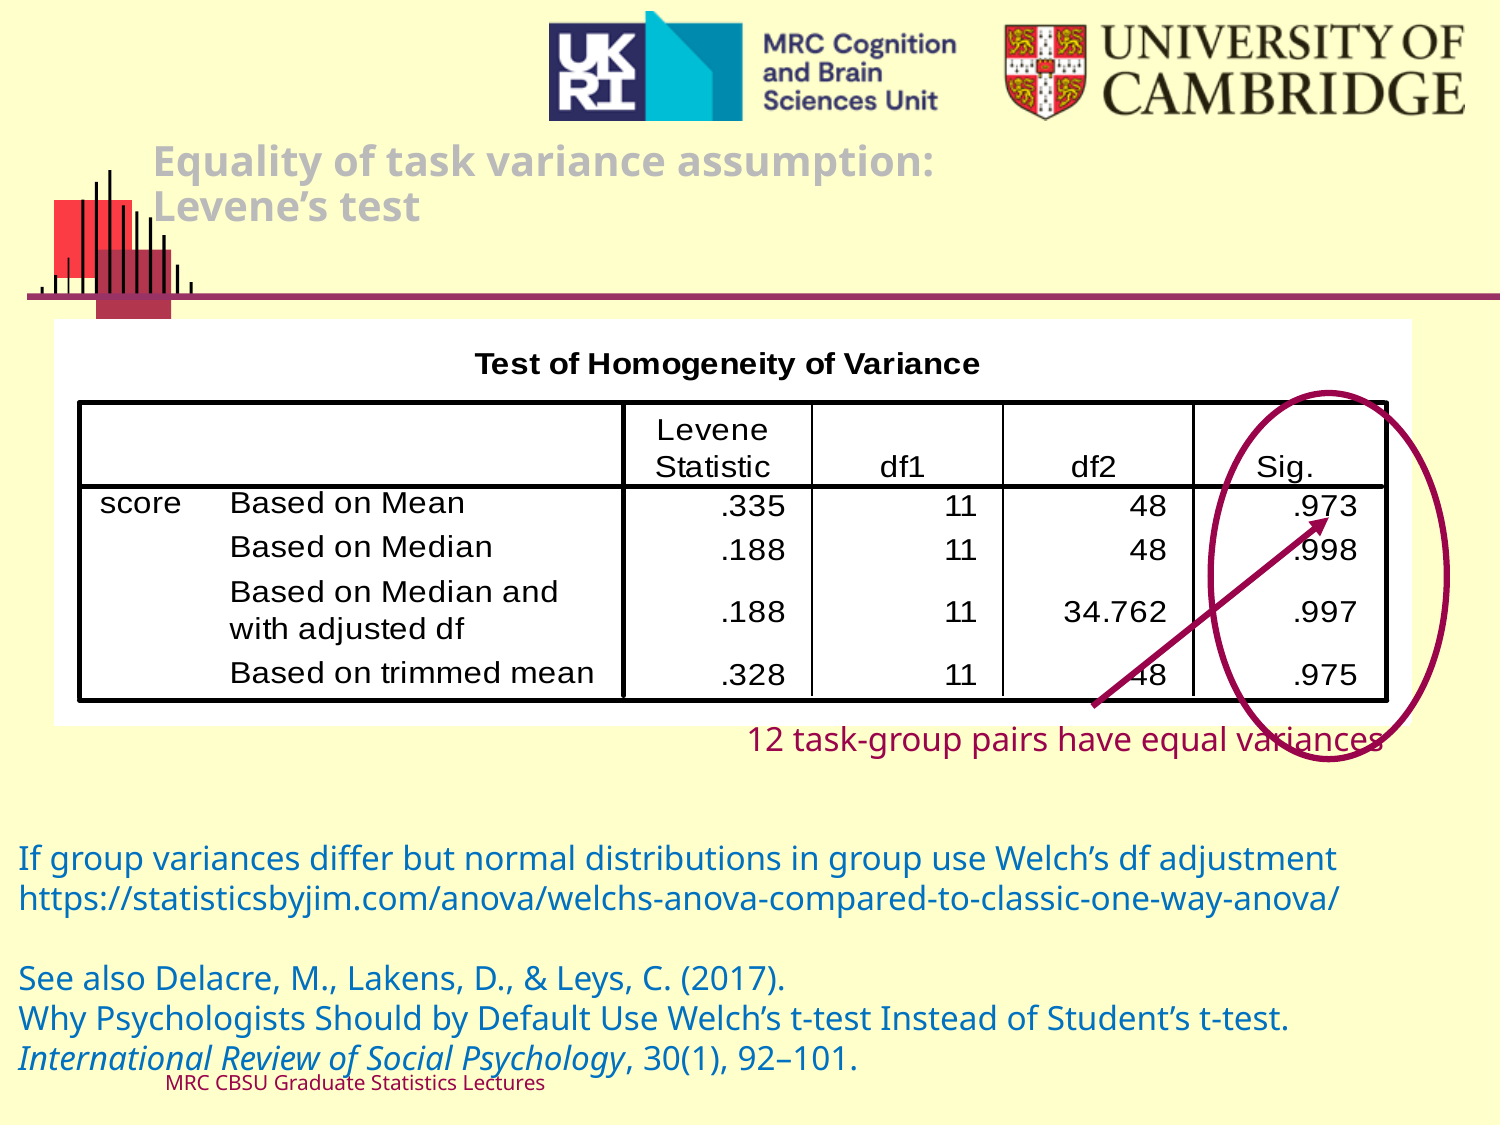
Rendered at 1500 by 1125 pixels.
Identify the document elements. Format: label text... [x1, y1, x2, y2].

text_box 12 task-group pairs have equal variances [731, 737, 1470, 766]
text_box [1284, 746, 1373, 760]
footer MRC CBSU Graduate Statistics Lectures [149, 1085, 988, 1101]
title Equality of task variance assumption: Levene’s test [137, 137, 988, 233]
text_box If group variances differ but normal distributions in group use Welch’s df adjustment https://statisticsbyjim.com/anova/welchs-anova-compared-to-classic-one-way-anova/ See also Delacre, M., Lakens, D., & Leys, C. (2017). Why Psychologists Should by Default Use Welch’s t-test Instead of Student’s t-test. International Review of Social Psychology, 30(1), 92–101. [3, 830, 1487, 1085]
picture [549, 11, 1465, 121]
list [53, 318, 1466, 738]
